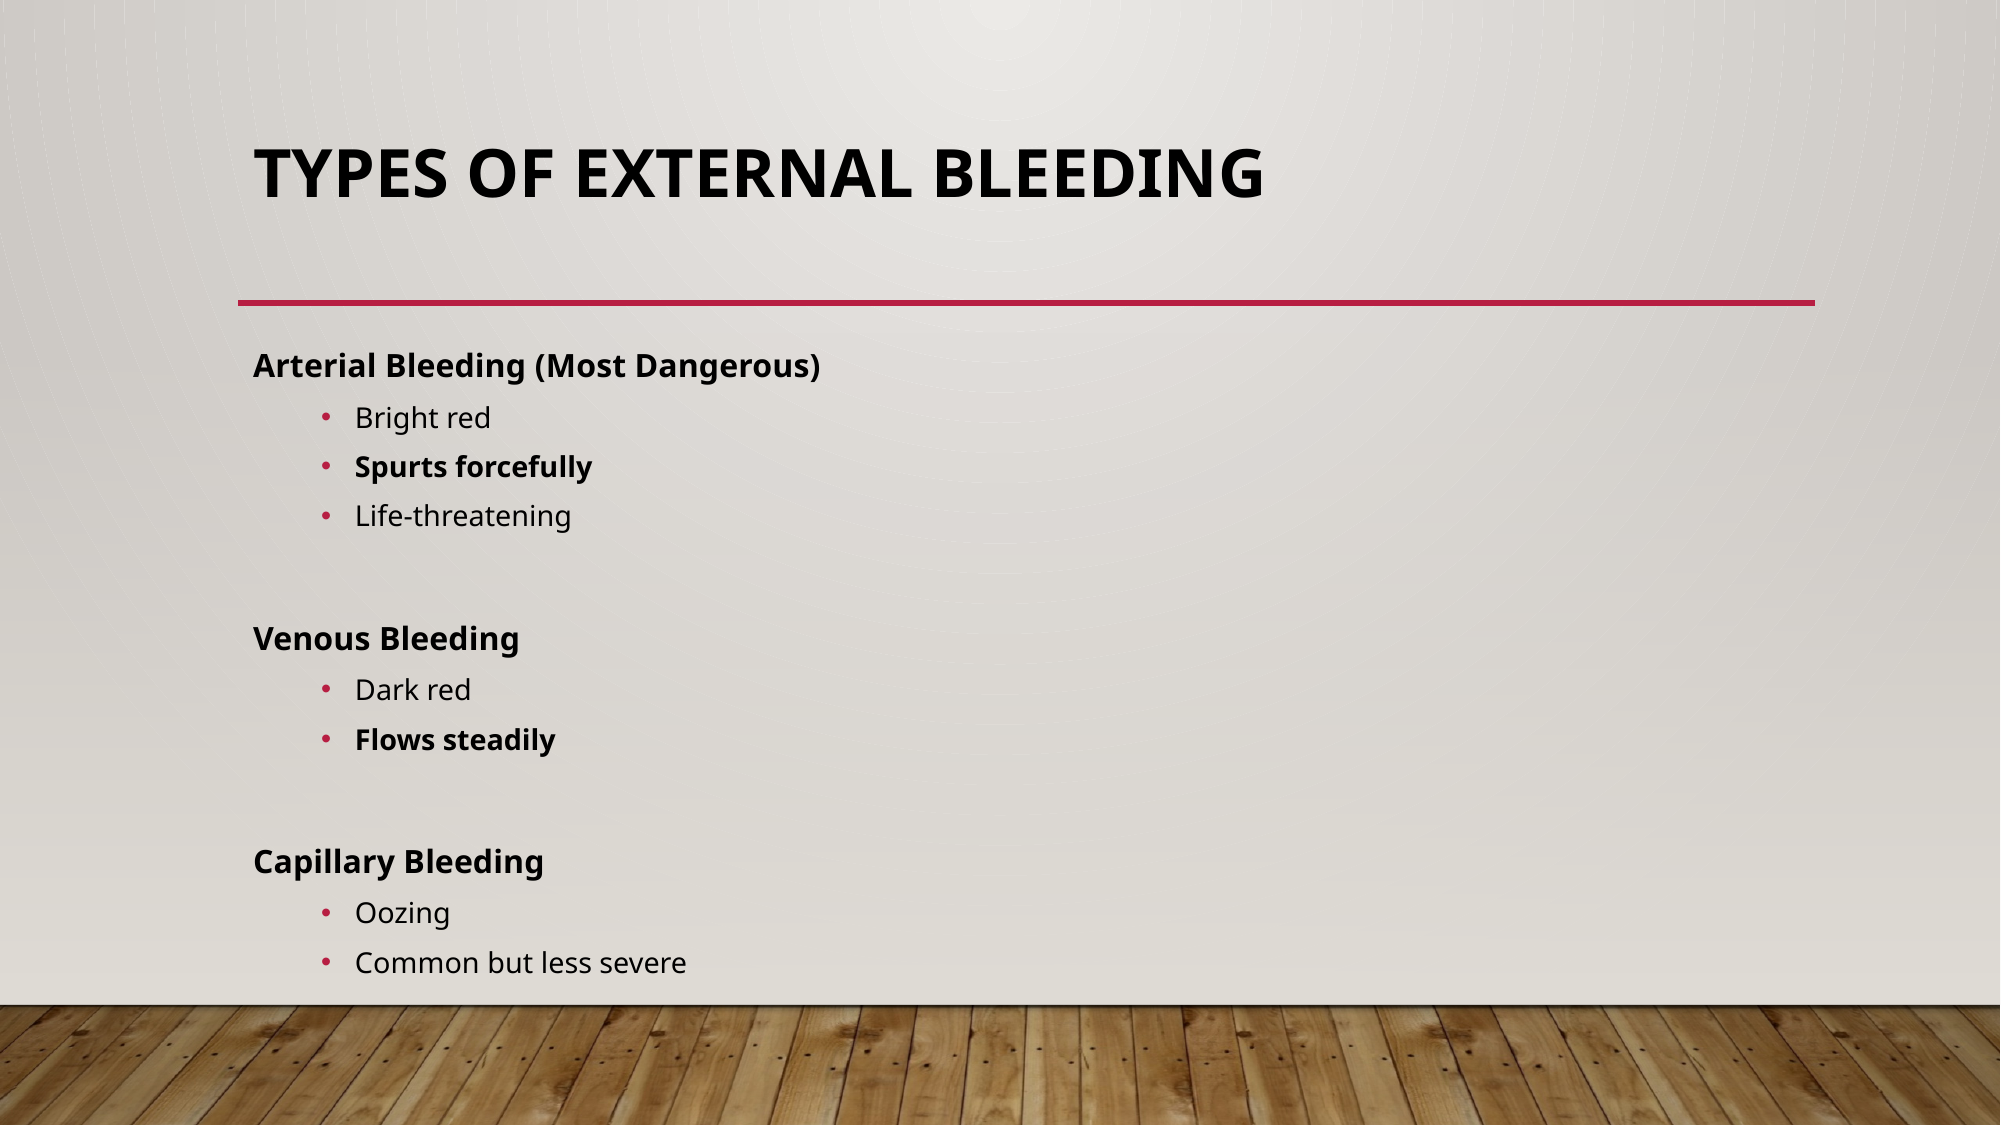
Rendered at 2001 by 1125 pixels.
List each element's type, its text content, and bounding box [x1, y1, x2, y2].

title Types of External Bleeding [238, 131, 1814, 305]
list Arterial Bleeding (Most Dangerous) Bright red Spurts forcefully Life-threatening Venous Bleeding Dark red Flows steadily Capillary Bleeding Oozing Common but less severe [238, 330, 1814, 993]
picture [0, 1005, 2000, 1125]
